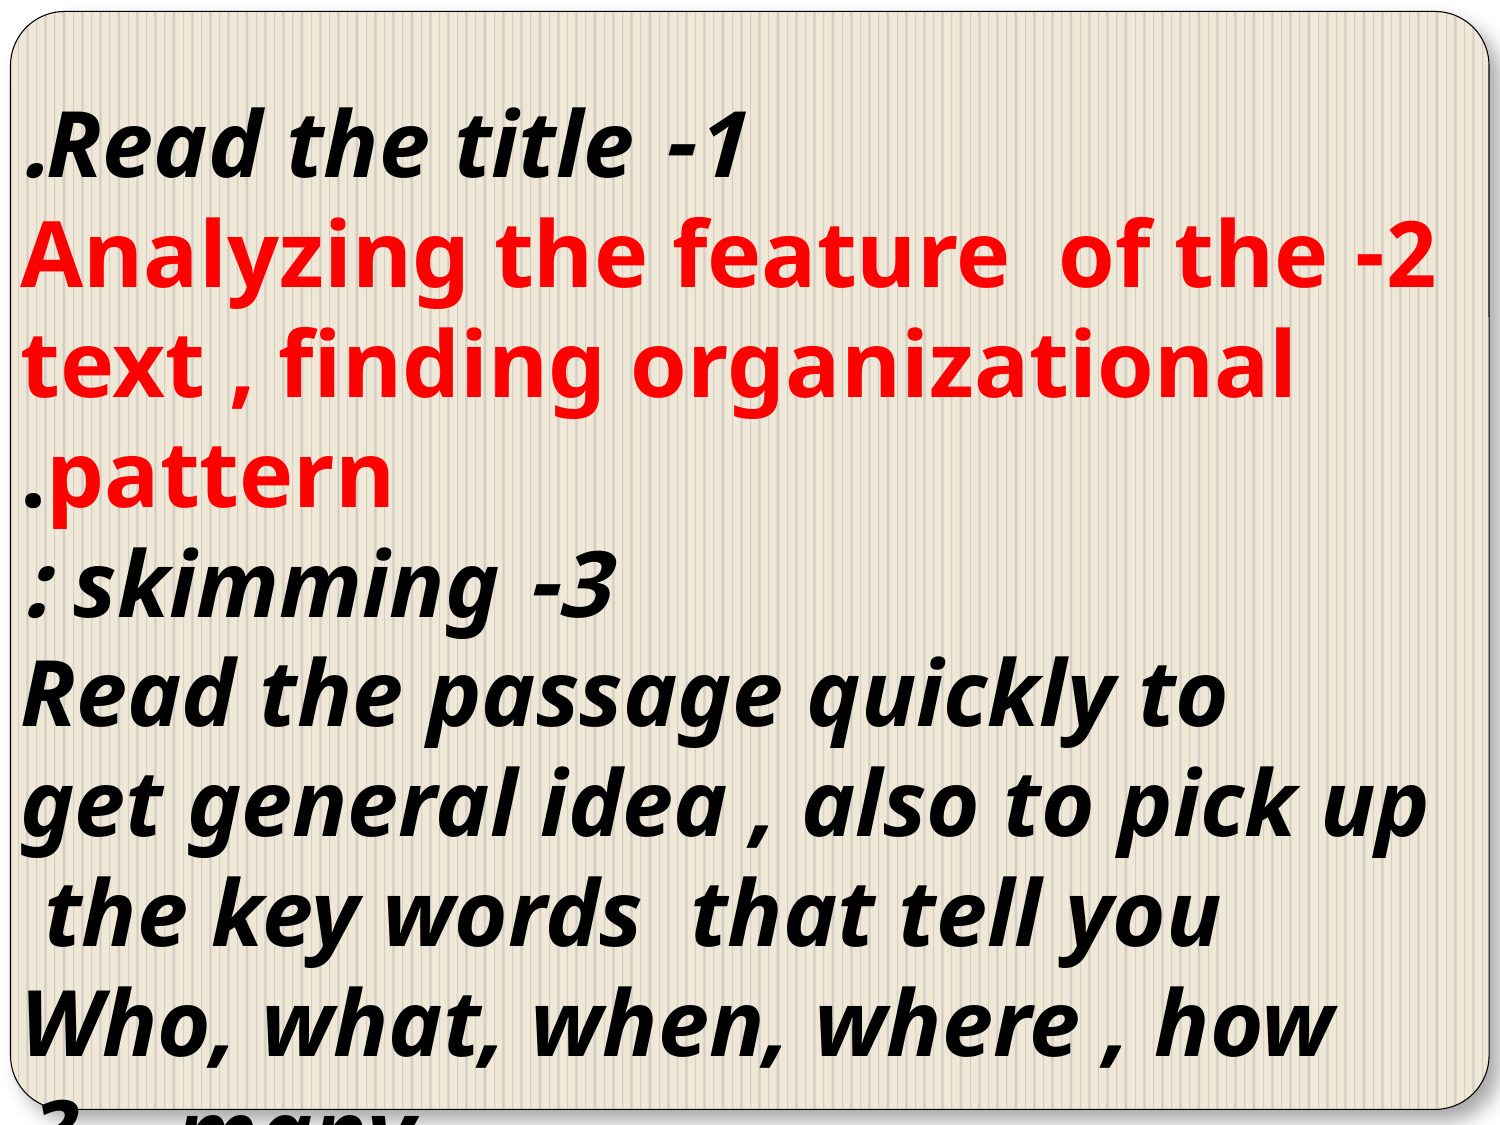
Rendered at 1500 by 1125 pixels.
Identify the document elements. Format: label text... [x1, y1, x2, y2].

text_box 1- Read the title. 2- Analyzing the feature of the text , finding organizational pattern. 3- skimming : Read the passage quickly to get general idea , also to pick up the key words that tell you Who, what, when, where , how many….? [5, 78, 1500, 1125]
